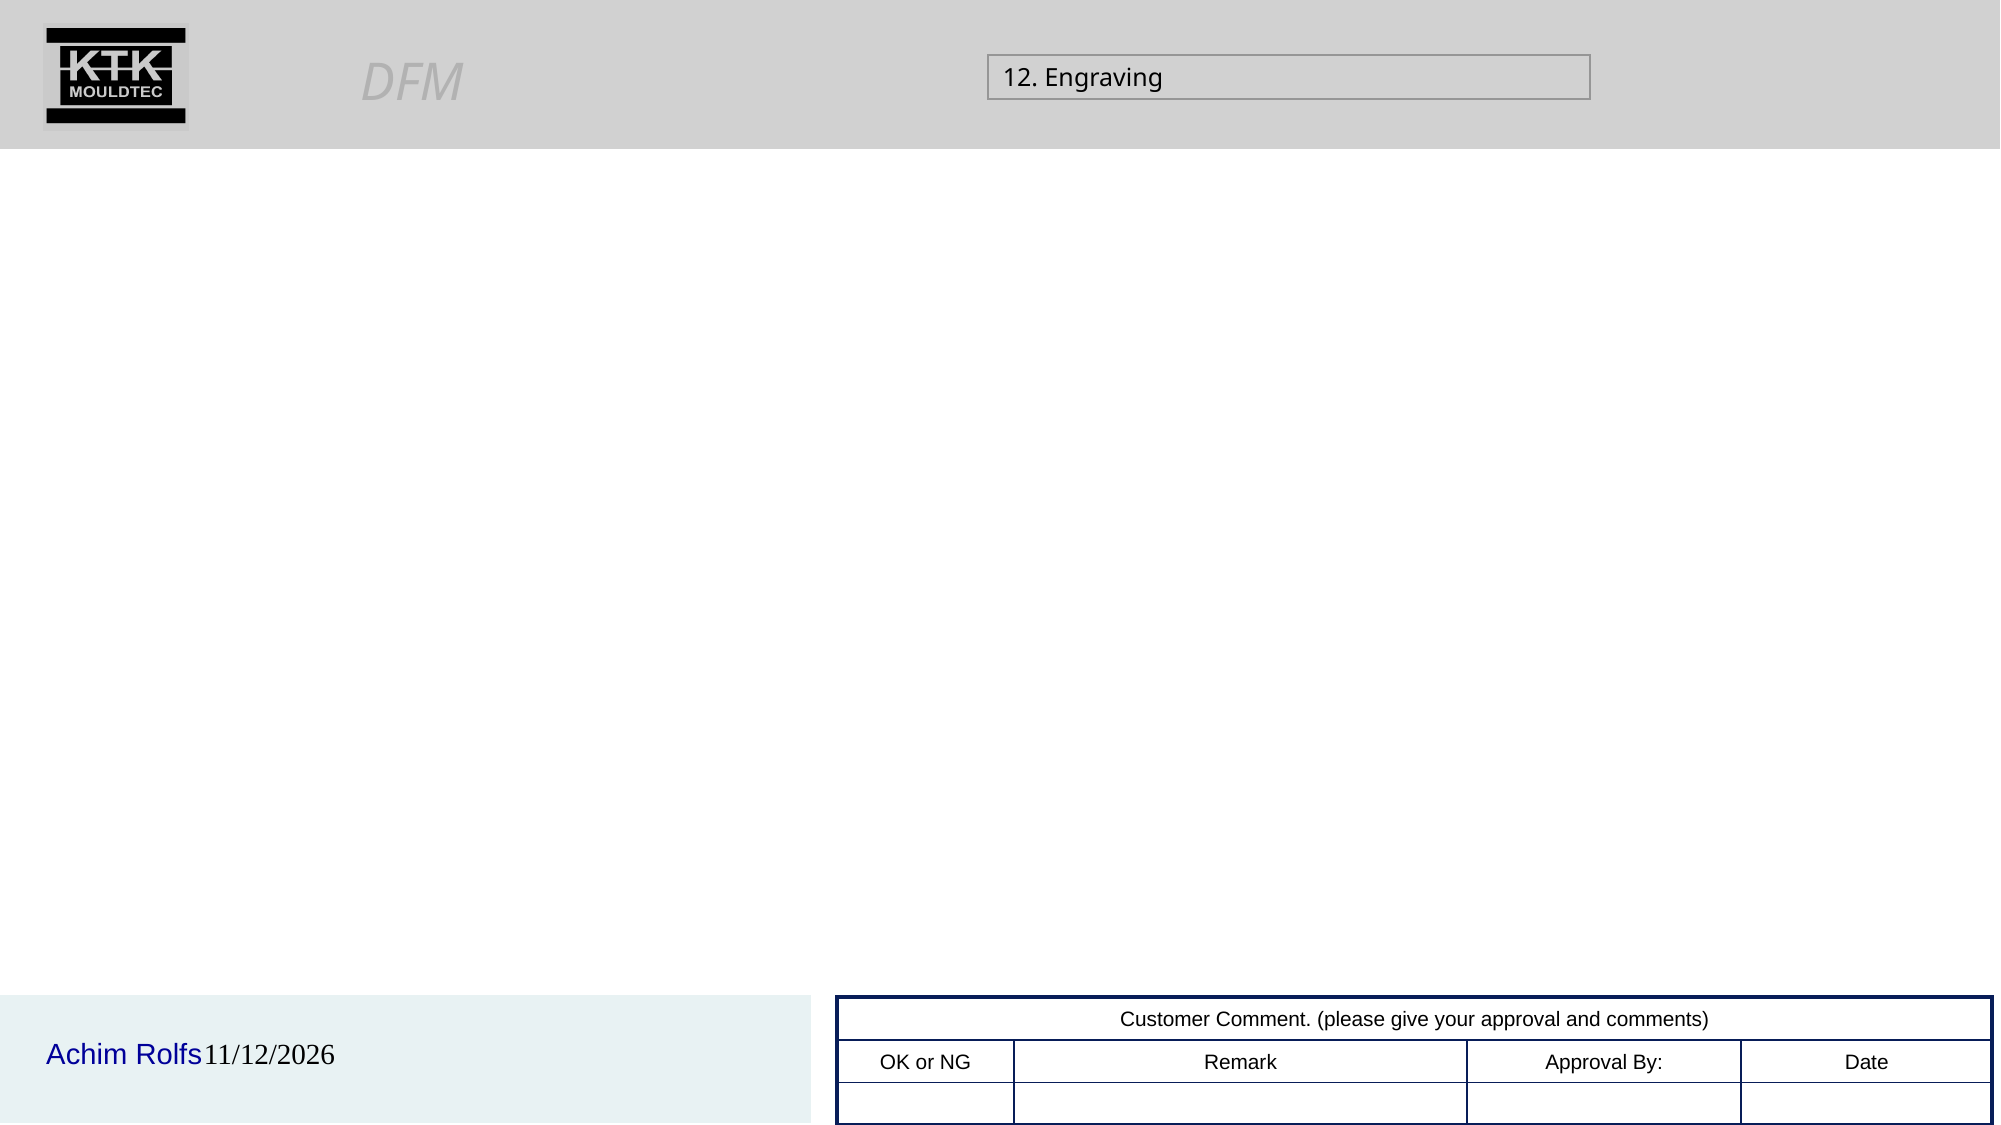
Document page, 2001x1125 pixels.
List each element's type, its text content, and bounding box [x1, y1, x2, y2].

text_box 12. Engraving [988, 54, 1591, 100]
slide_number [188, 1027, 433, 1106]
